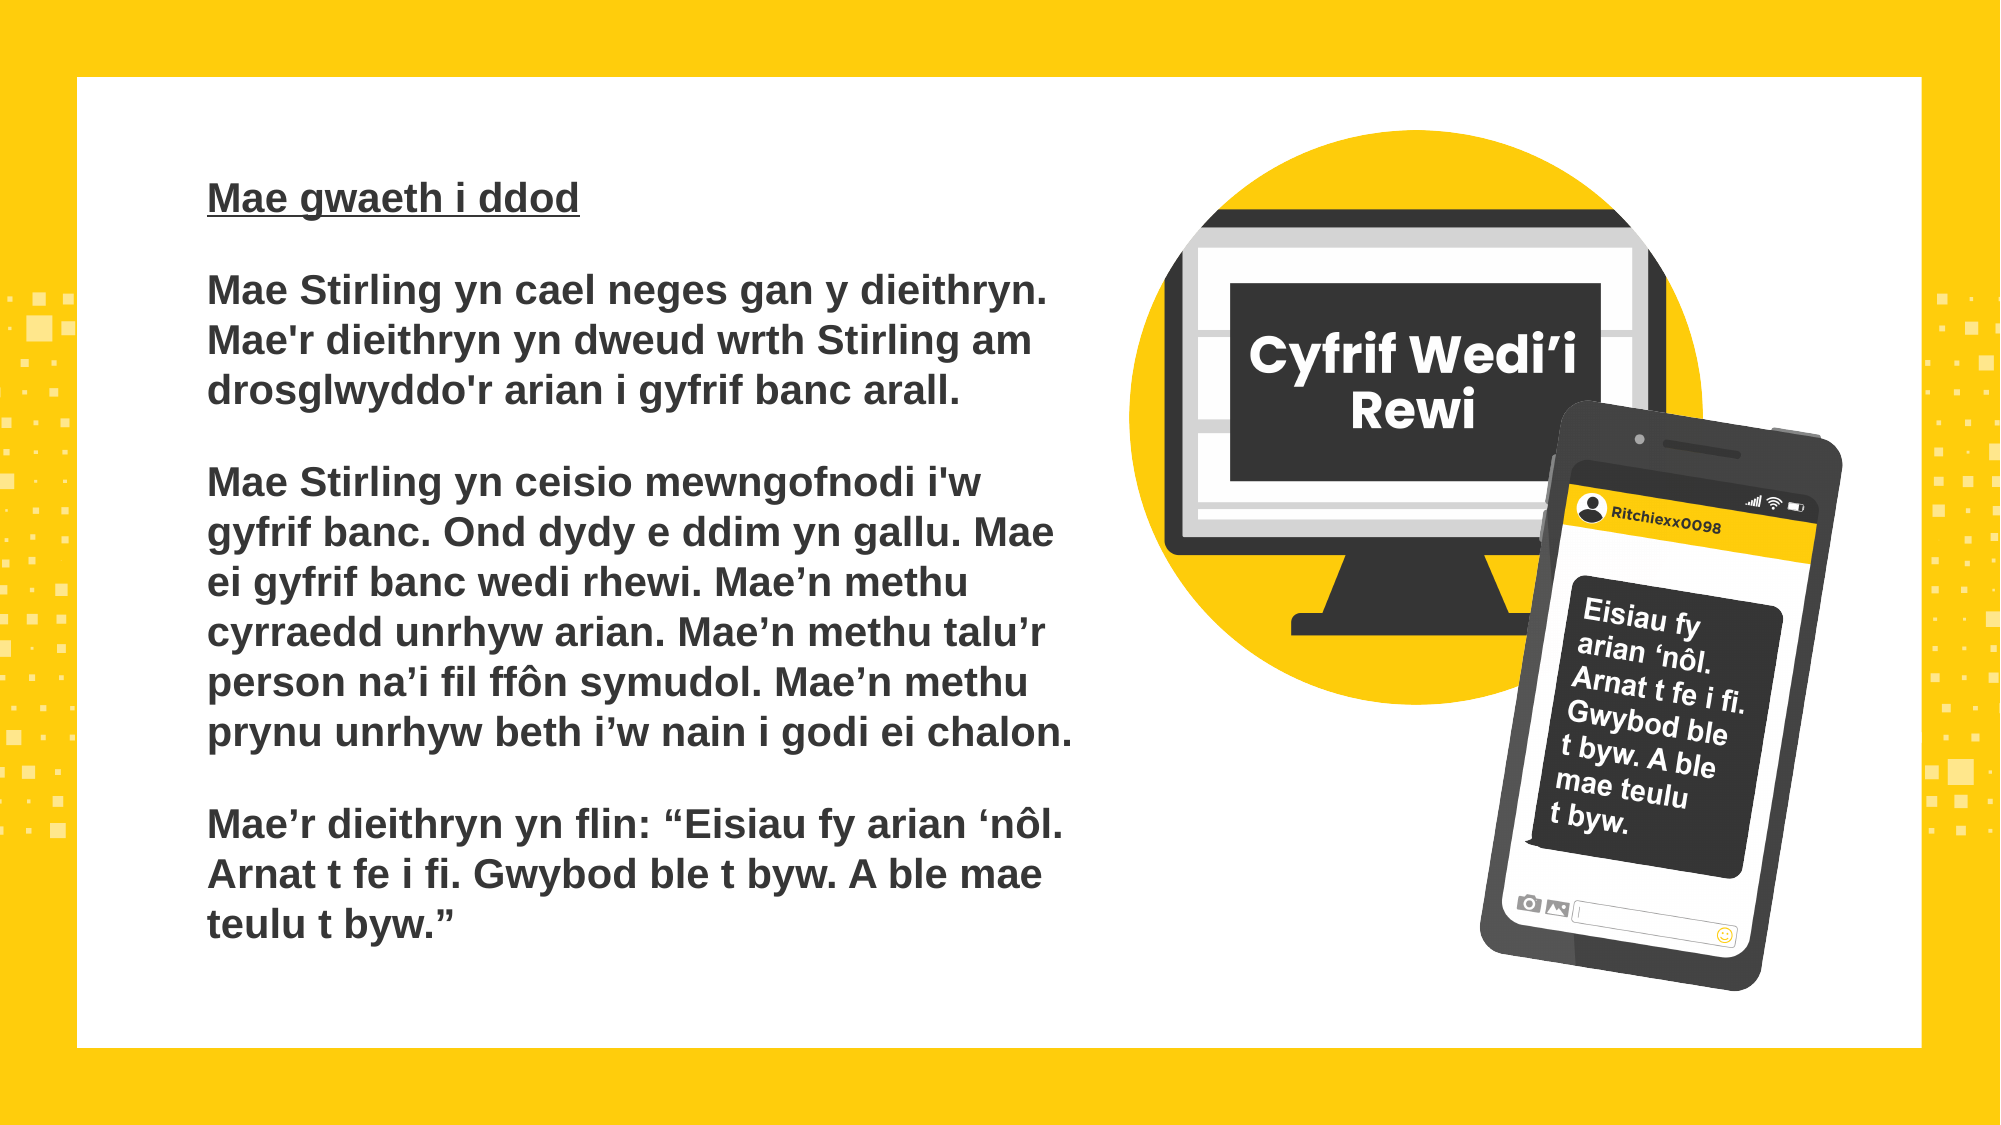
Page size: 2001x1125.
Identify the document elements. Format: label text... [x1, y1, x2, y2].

picture [1129, 130, 1847, 994]
text_box Mae gwaeth i ddod Mae Stirling yn cael neges gan y dieithryn. Mae'r dieithryn yn dweud wrth Stirling am drosglwyddo'r arian i gyfrif banc arall. Mae Stirling yn ceisio mewngofnodi i'w gyfrif banc. Ond dydy e ddim yn gallu. Mae ei gyfrif banc wedi rhewi. Mae’n methu cyrraedd unrhyw arian. Mae’n methu talu’r person na’i fil ffôn symudol. Mae’n methu prynu unrhyw beth i’w nain i godi ei chalon. Mae’r dieithryn yn flin: “Eisiau fy arian ‘nôl. Arnat t fe i fi. Gwybod ble t byw. A ble mae teulu t byw.” [192, 163, 1108, 954]
